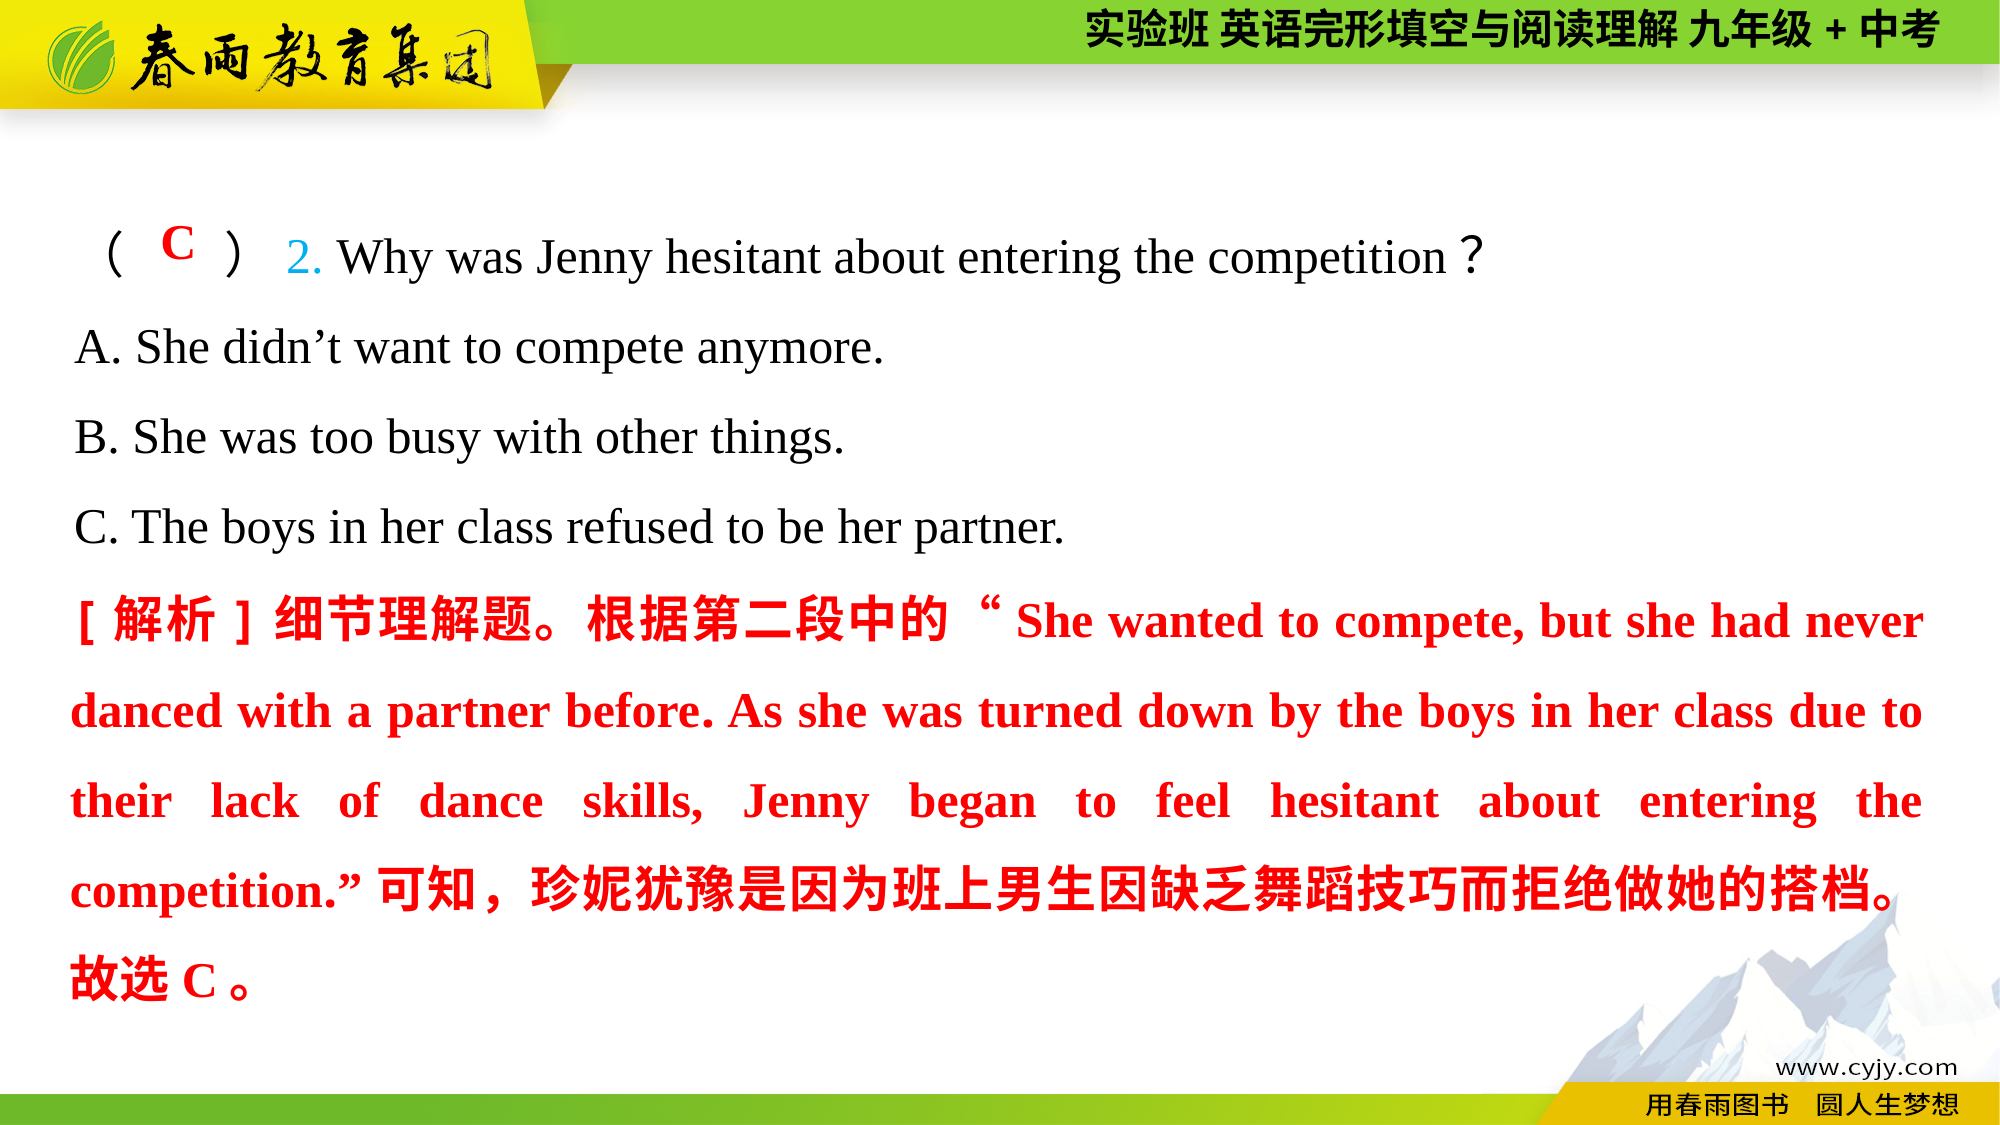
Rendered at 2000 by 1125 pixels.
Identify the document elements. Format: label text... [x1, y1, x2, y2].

picture [0, 0, 2000, 1125]
text_box C [145, 201, 212, 277]
text_box [解析]细节理解题。根据第二段中的“She wanted to compete, but she had never danced with a partner before. As she was turned down by the boys in her class due to their lack of dance skills, Jenny began to feel hesitant about entering the competition.”可知，珍妮犹豫是因为班上男生因缺乏舞蹈技巧而拒绝做她的搭档。故选C。 [54, 549, 1939, 1015]
list （ ）2. Why was Jenny hesitant about entering the competition？ A. She didn’t want to compete anymore. B. She was too busy with other things. C. The boys in her class refused to be her partner. [59, 185, 1944, 565]
